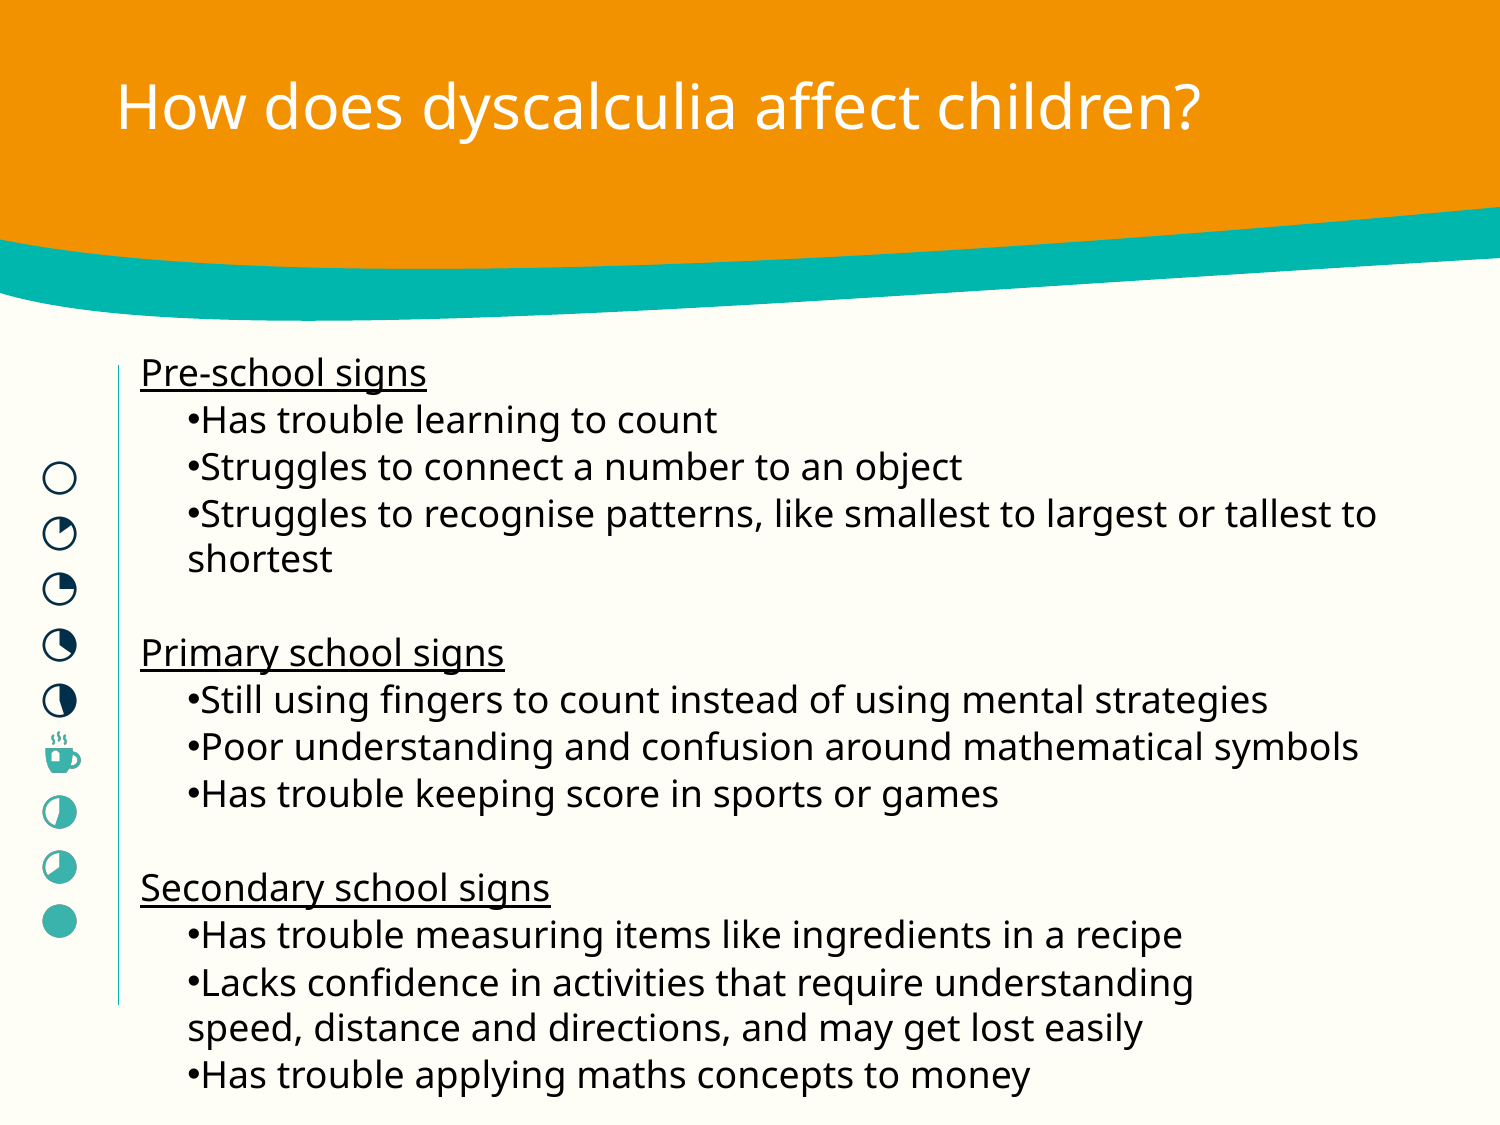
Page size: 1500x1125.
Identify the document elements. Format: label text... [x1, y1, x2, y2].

picture [36, 725, 90, 779]
list Pre-school signs Has trouble learning to count Struggles to connect a number to an object Struggles to recognise patterns, like smallest to largest or tallest to shortest Primary school signs Still using fingers to count instead of using mental strategies Poor understanding and confusion around mathematical symbols Has trouble keeping score in sports or games Secondary school signs Has trouble measuring items like ingredients in a recipe Lacks confidence in activities that require understanding speed, distance and directions, and may get lost easily Has trouble applying maths concepts to money [125, 341, 1478, 1086]
picture [38, 900, 81, 942]
picture [38, 457, 81, 499]
picture [38, 846, 81, 888]
picture [38, 791, 81, 833]
picture [38, 568, 81, 610]
list How does dyscalculia affect children? [100, 67, 1478, 258]
picture [38, 624, 81, 666]
picture [38, 512, 81, 555]
picture [38, 679, 81, 722]
